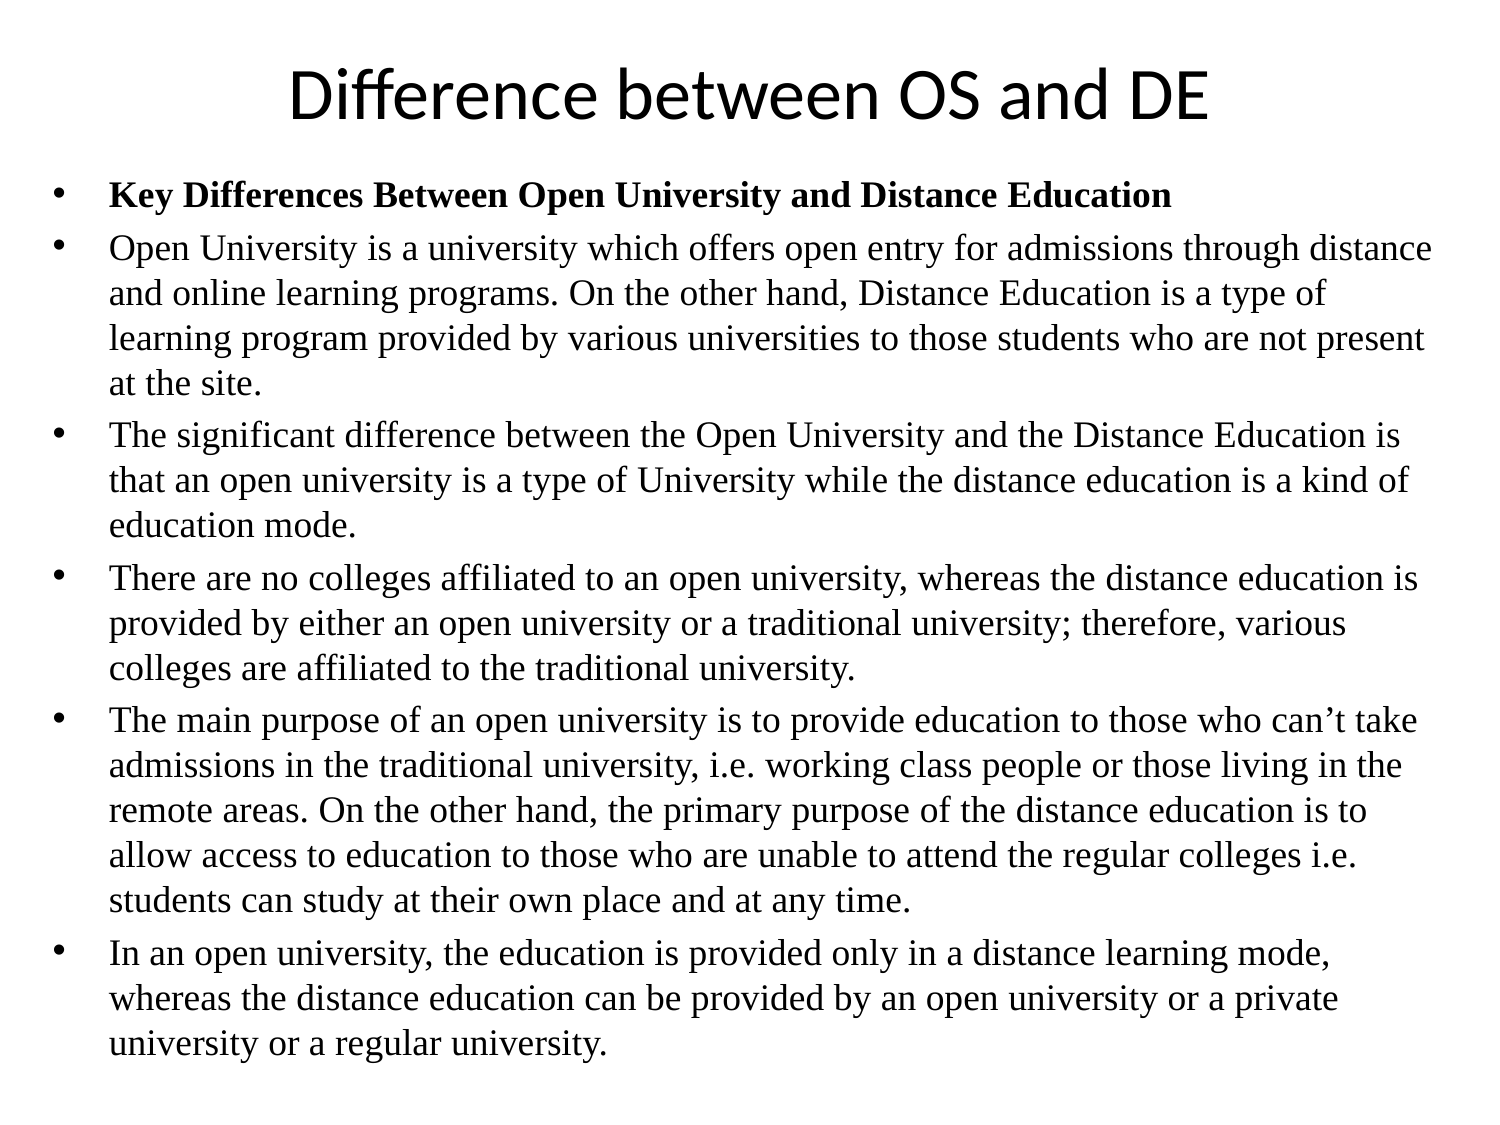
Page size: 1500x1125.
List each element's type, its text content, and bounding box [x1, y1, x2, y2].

list Key Differences Between Open University and Distance Education Open University is a university which offers open entry for admissions through distance and online learning programs. On the other hand, Distance Education is a type of learning program provided by various universities to those students who are not present at the site. The significant difference between the Open University and the Distance Education is that an open university is a type of University while the distance education is a kind of education mode. There are no colleges affiliated to an open university, whereas the distance education is provided by either an open university or a traditional university; therefore, various colleges are affiliated to the traditional university. The main purpose of an open university is to provide education to those who can’t take admissions in the traditional university, i.e. working class people or those living in the remote areas. On the other hand, the primary purpose of the distance education is to allow access to education to those who are unable to attend the regular colleges i.e. students can study at their own place and at any time. In an open university, the education is provided only in a distance learning mode, whereas the distance education can be provided by an open university or a private university or a regular university. [37, 162, 1475, 1075]
title Difference between OS and DE [75, 37, 1425, 143]
